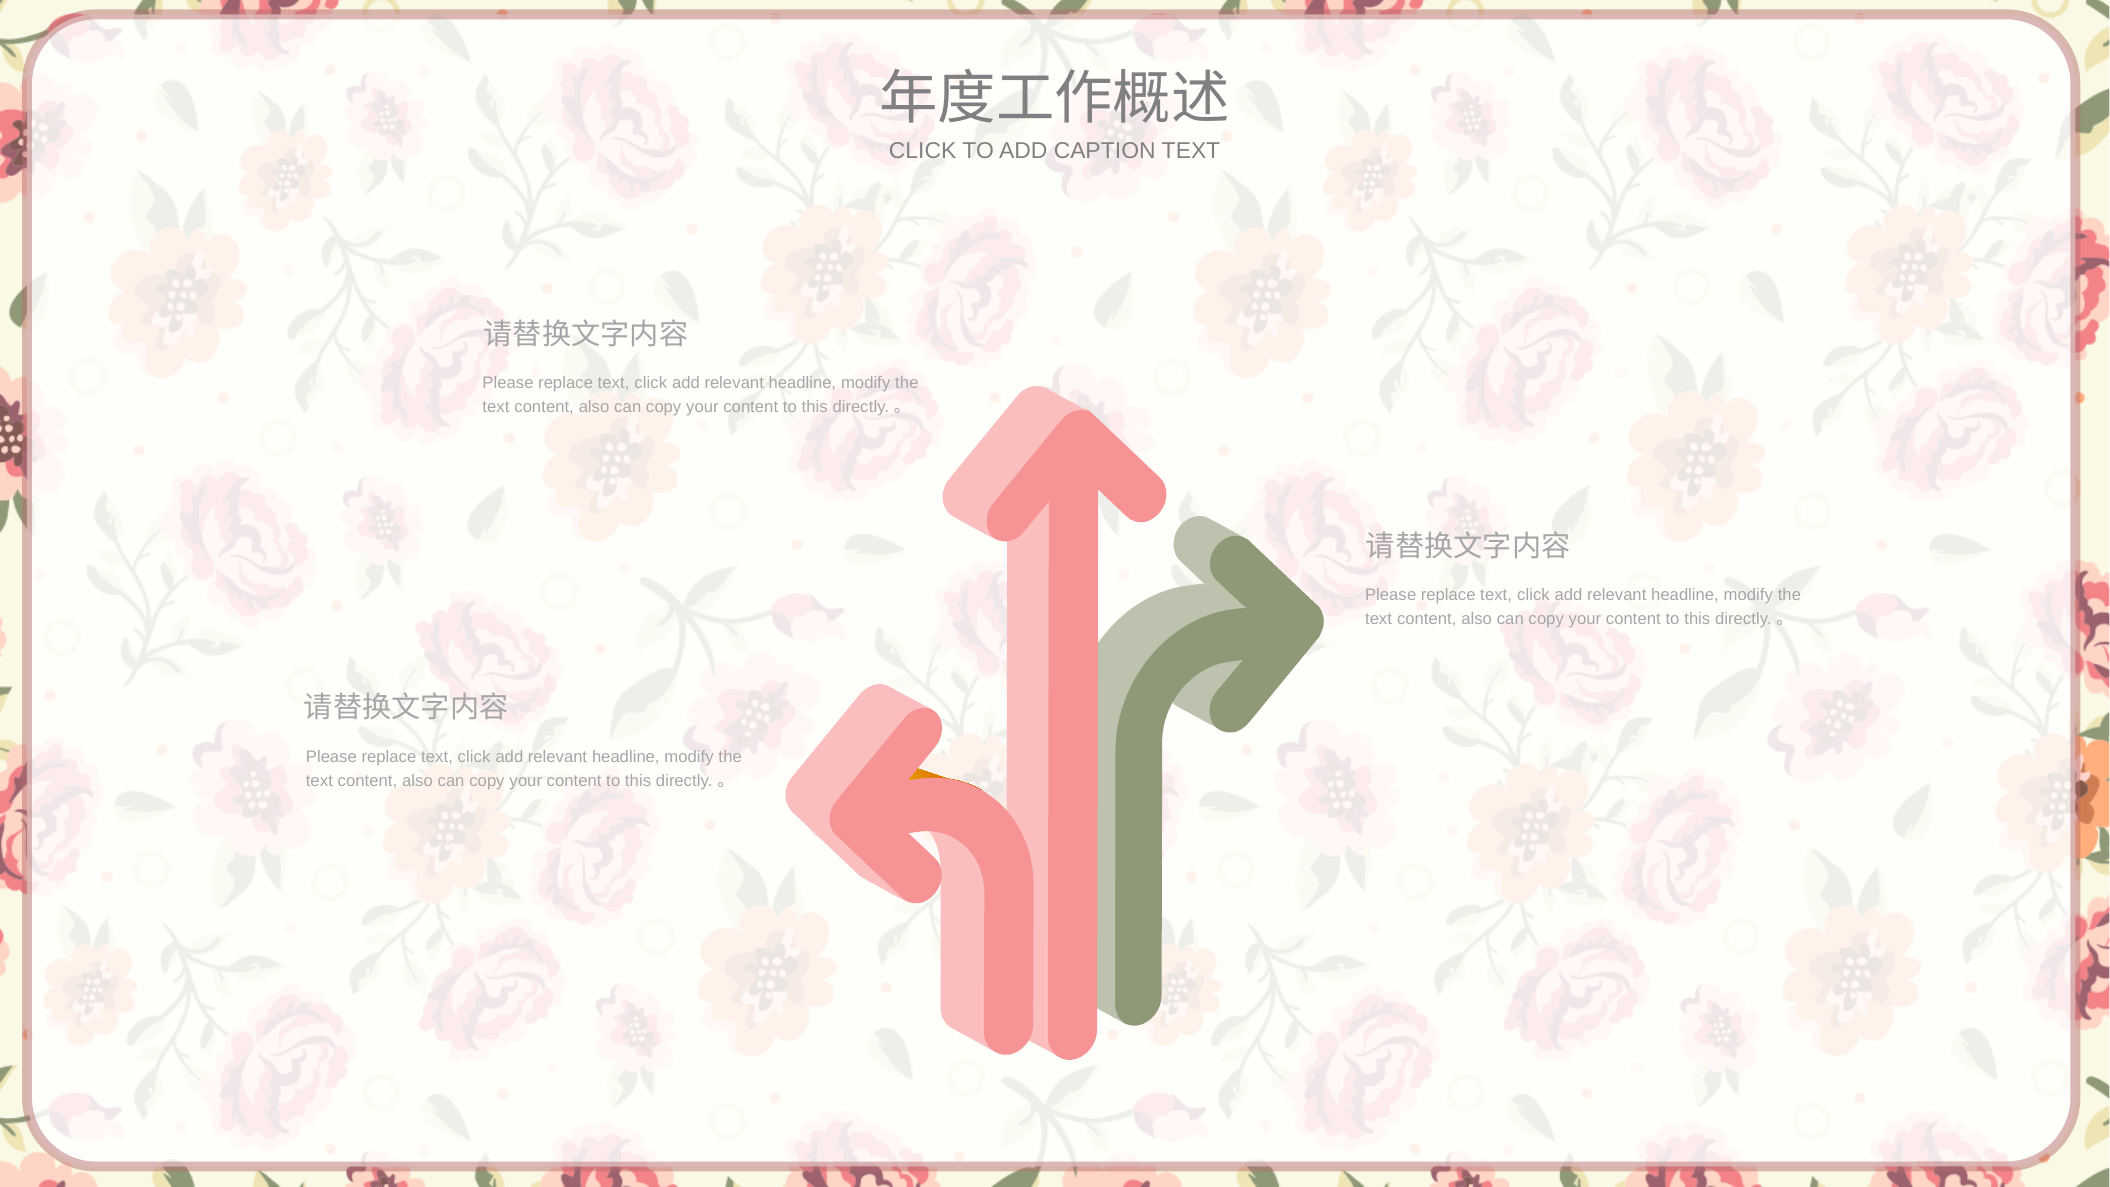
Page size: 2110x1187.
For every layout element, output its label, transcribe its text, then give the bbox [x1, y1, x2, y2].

text_box CLICK TO ADD CAPTION TEXT [865, 135, 1245, 163]
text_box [467, 301, 938, 423]
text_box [1350, 512, 1820, 634]
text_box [288, 674, 761, 796]
text_box 年度工作概述 [865, 60, 1245, 131]
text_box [784, 385, 1326, 1062]
picture [0, 0, 2110, 1187]
